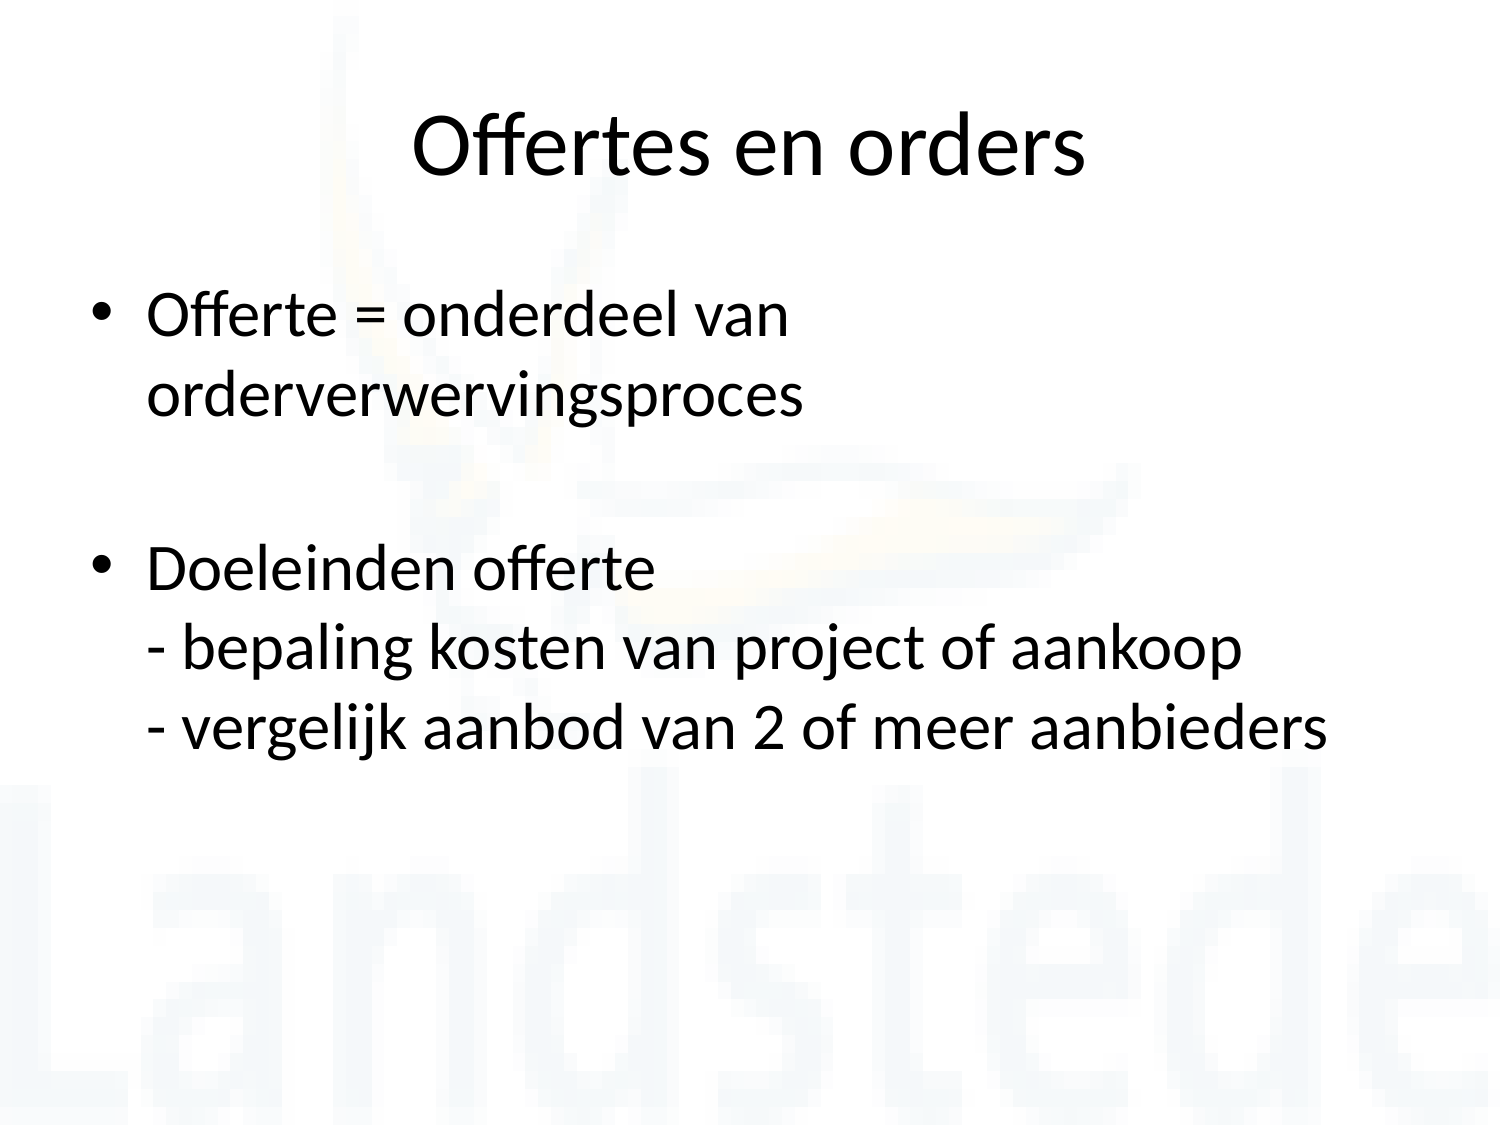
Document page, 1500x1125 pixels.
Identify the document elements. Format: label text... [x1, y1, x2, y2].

list Offerte = onderdeel van orderverwervingsproces Doeleinden offerte - bepaling kosten van project of aankoop - vergelijk aanbod van 2 of meer aanbieders [75, 262, 1425, 1005]
title Offertes en orders [75, 45, 1425, 233]
